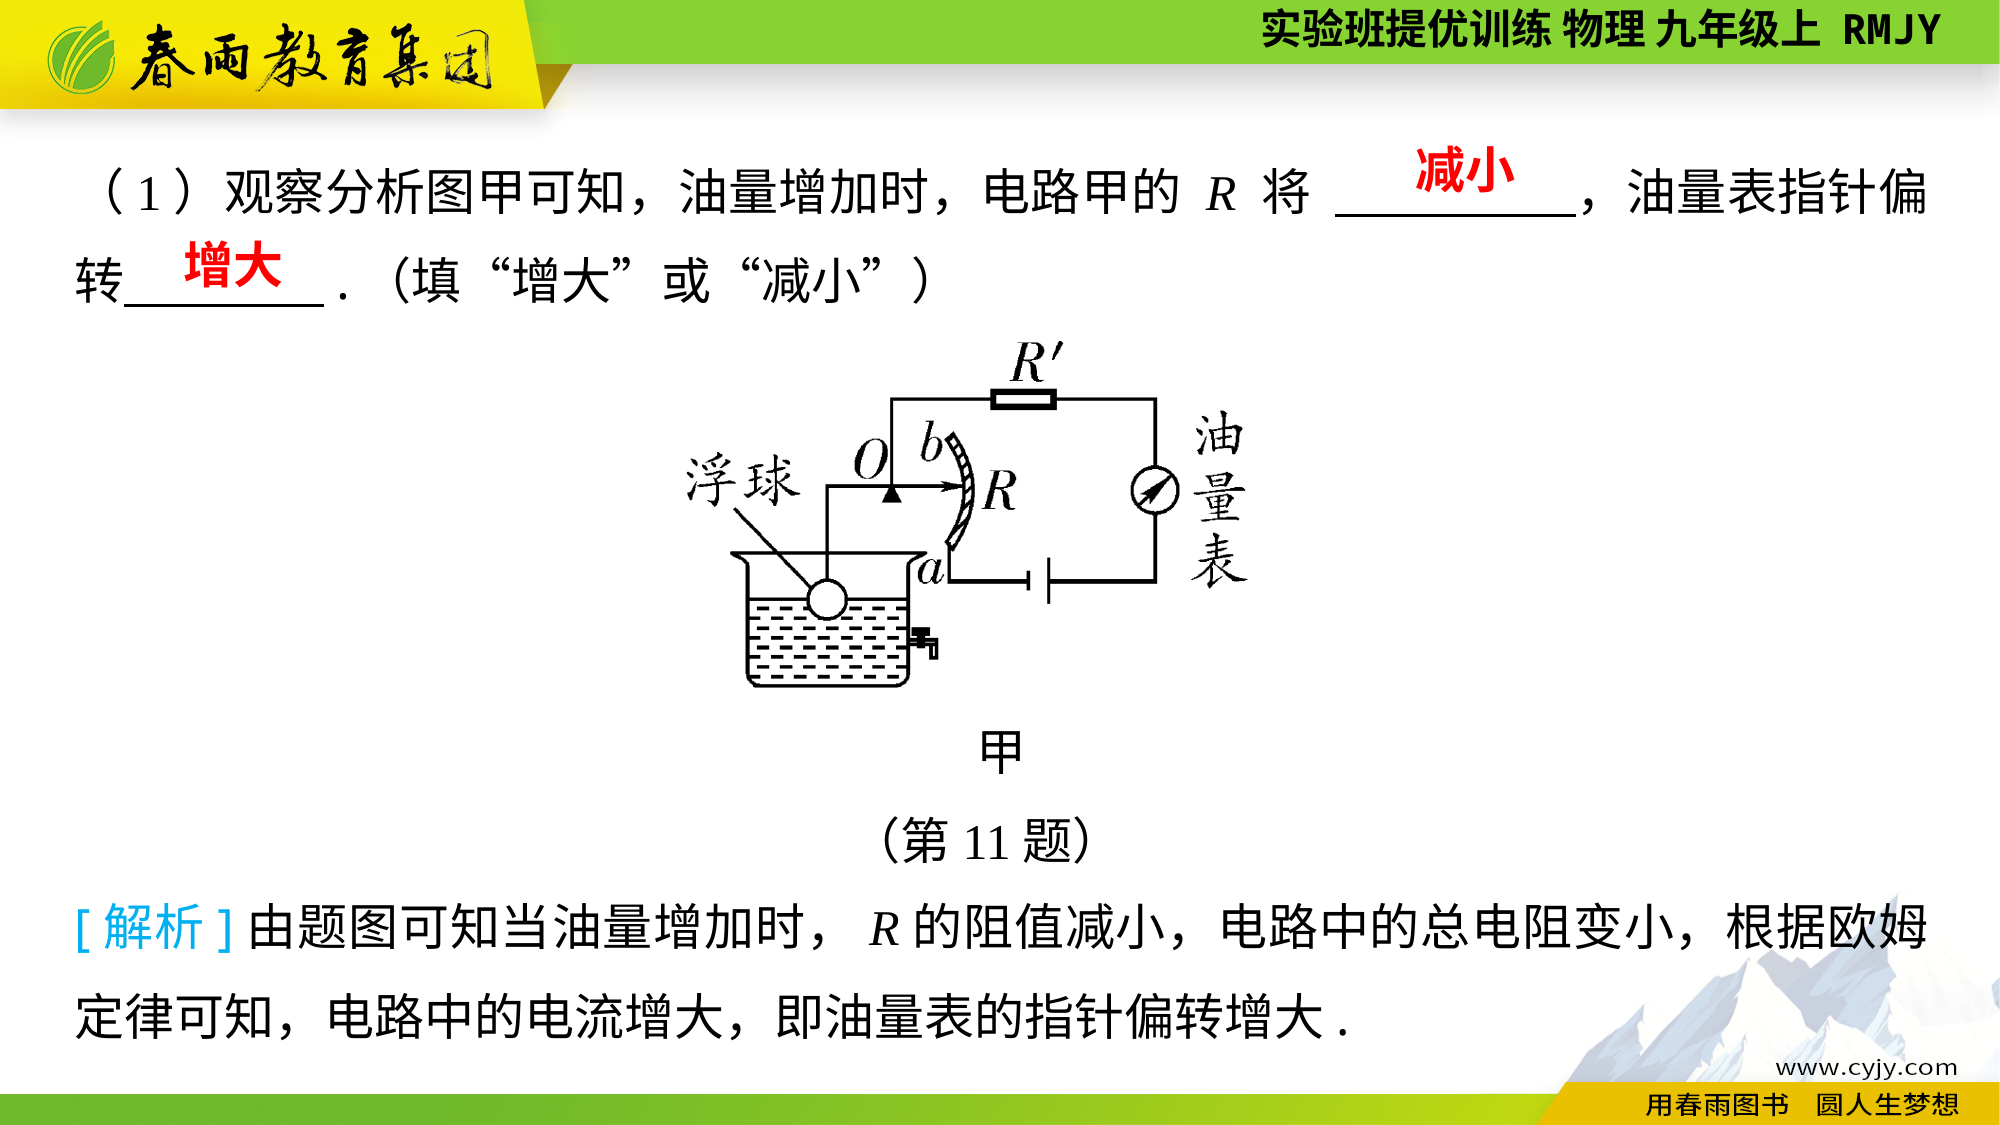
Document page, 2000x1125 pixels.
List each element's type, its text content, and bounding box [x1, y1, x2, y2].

text_box [解析]由题图可知当油量增加时，R的阻值减小，电路中的总电阻变小，根据欧姆定律可知，电路中的电流增大，即油量表的指针偏转增大. [59, 857, 1944, 1053]
text_box 增大 [168, 226, 349, 301]
list （1）观察分析图甲可知，油量增加时，电路甲的 R 将 ，油量表指针偏转 .（填“增大”或“减小”） [59, 122, 1944, 320]
text_box （第11题） [836, 771, 1138, 857]
picture [0, 0, 2000, 1125]
text_box 减小 [1400, 130, 1531, 206]
text_box 甲 [961, 698, 1042, 789]
